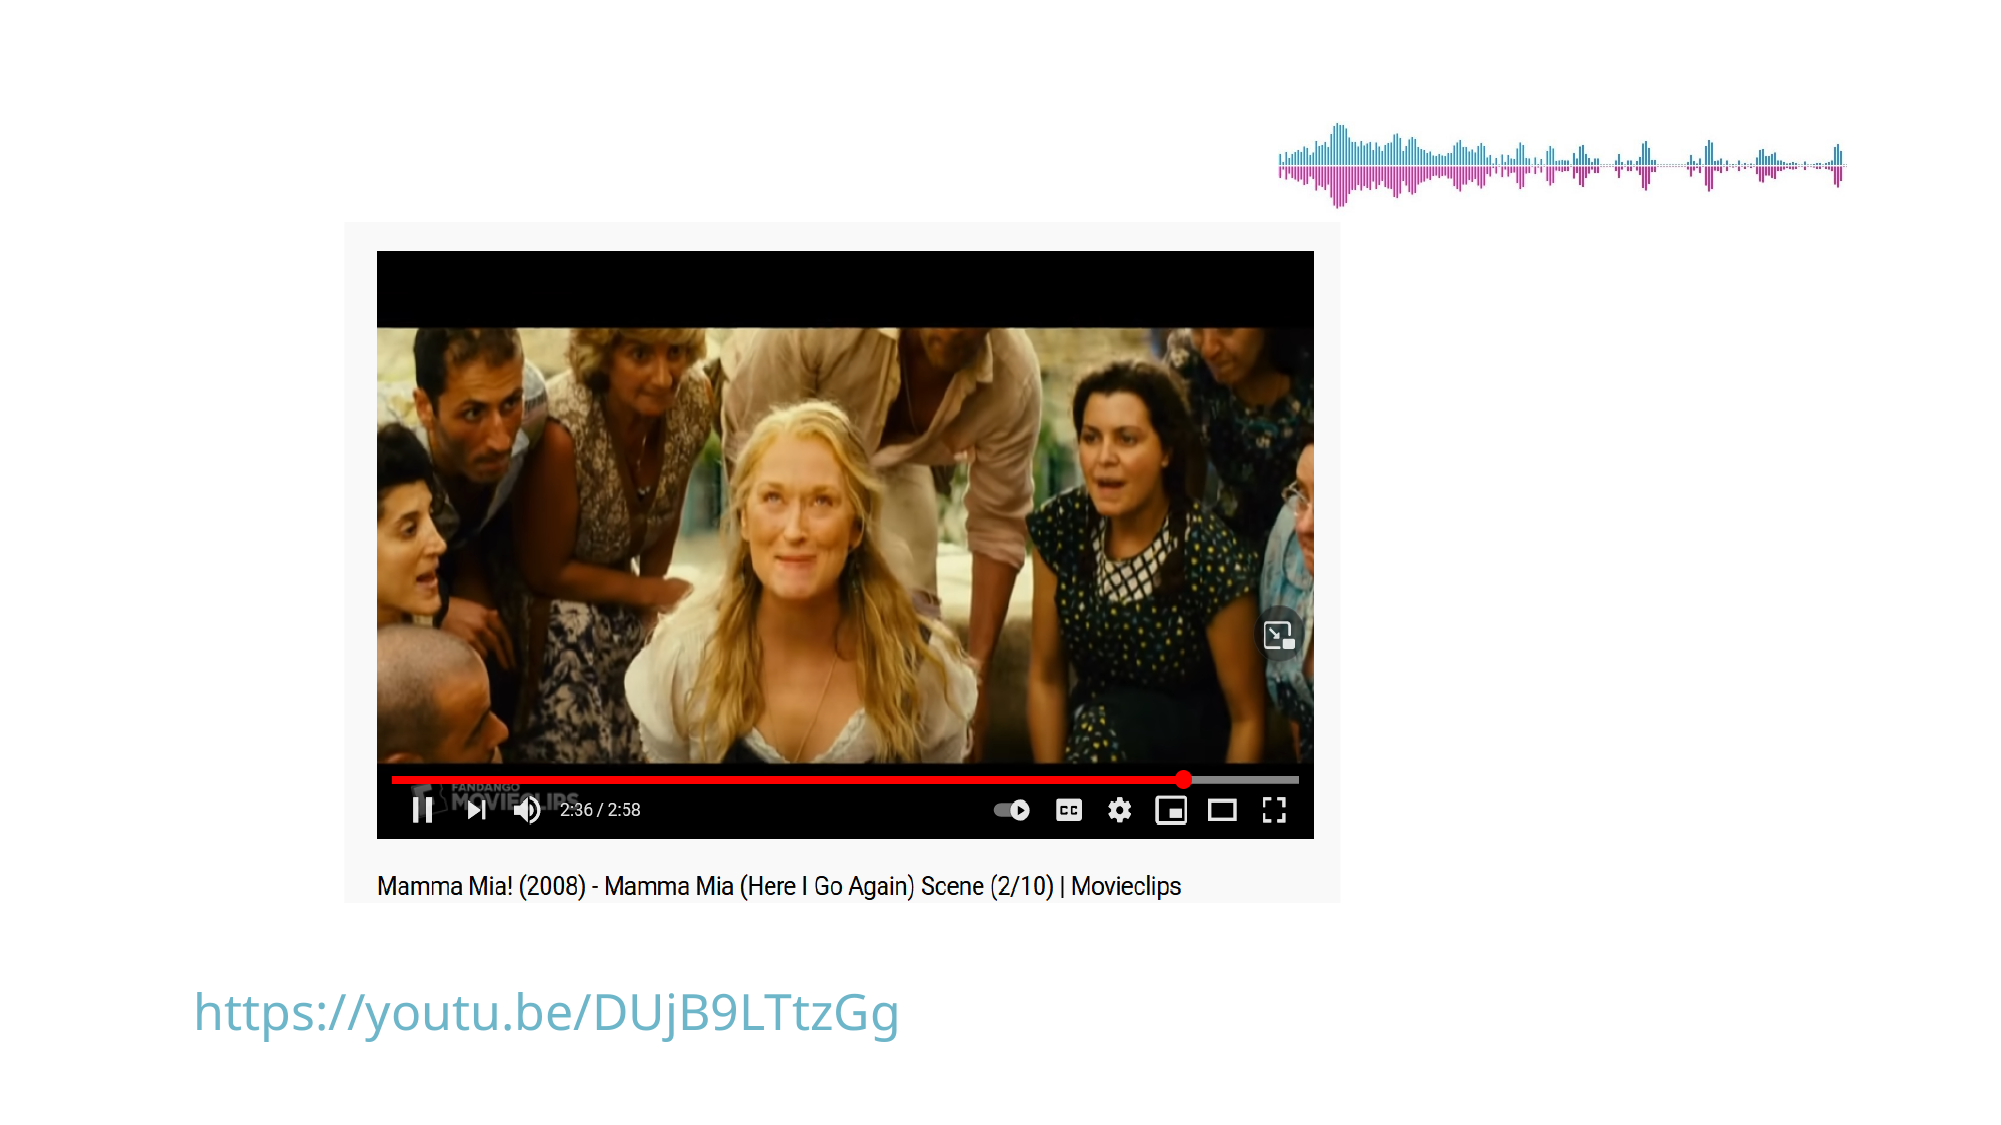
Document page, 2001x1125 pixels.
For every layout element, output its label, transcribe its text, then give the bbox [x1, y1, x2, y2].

picture [1278, 121, 1847, 216]
text_box https://youtu.be/DUjB9LTtzGg [103, 980, 1753, 1125]
picture [344, 222, 1341, 903]
